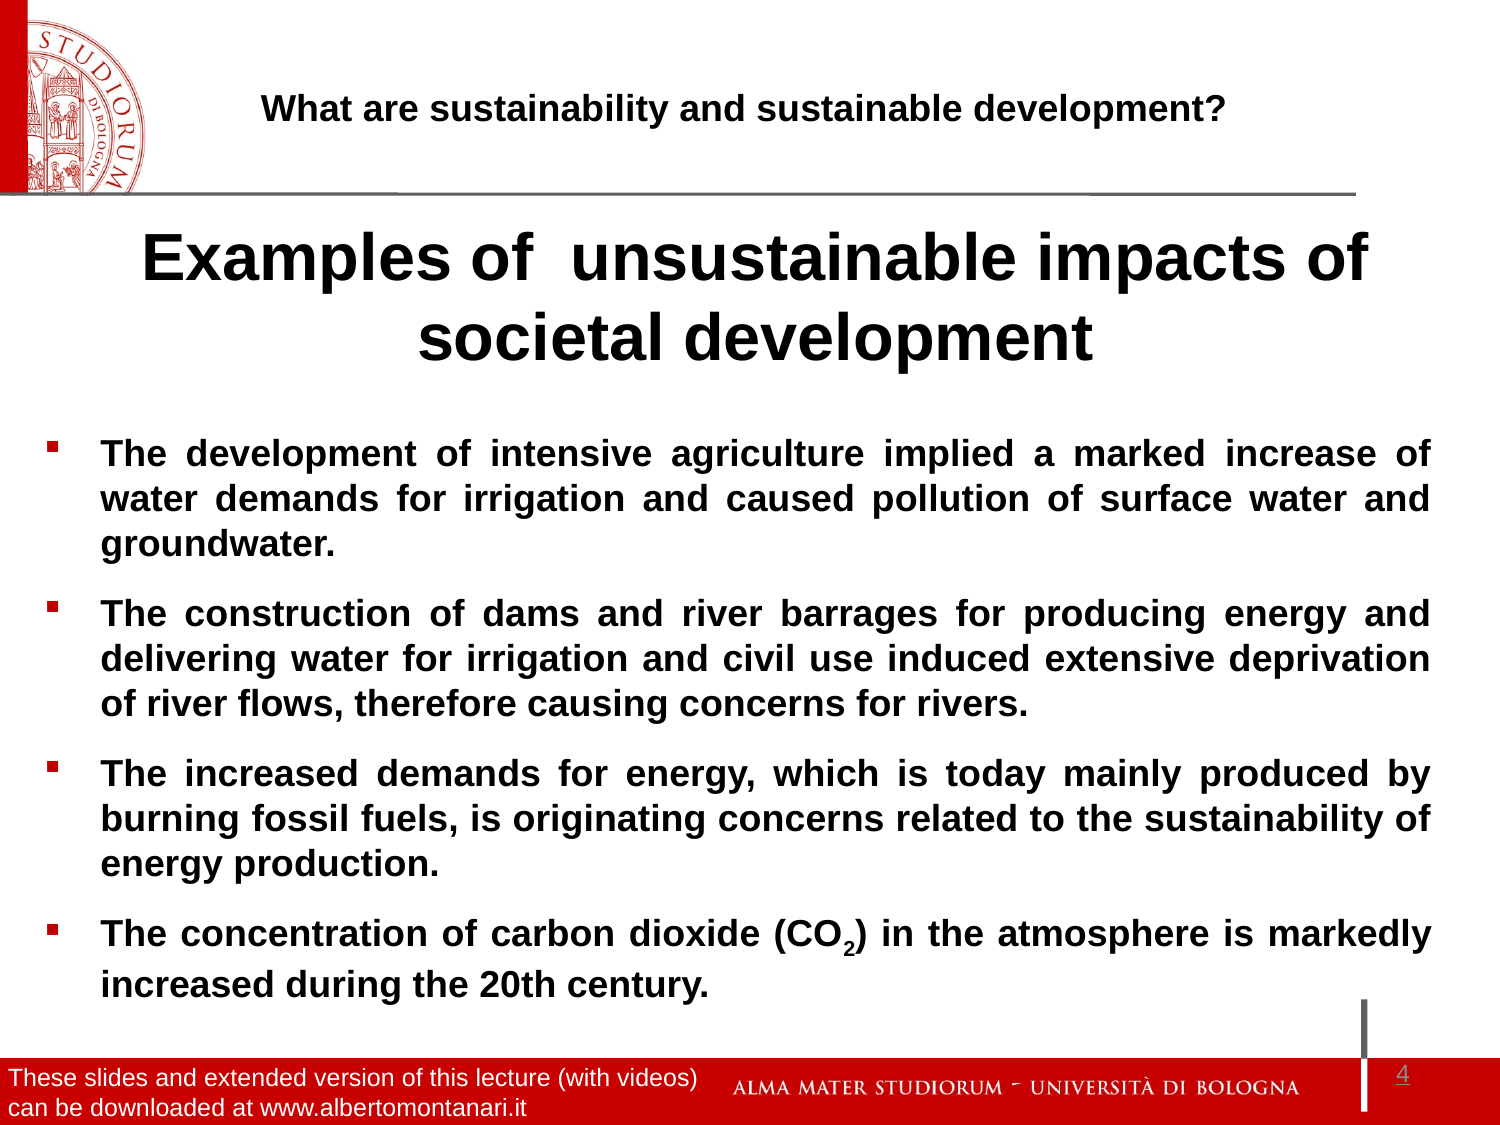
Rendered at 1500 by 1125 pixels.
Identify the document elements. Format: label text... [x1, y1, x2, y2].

picture [268, 1075, 275, 1085]
picture [317, 1075, 323, 1083]
picture [518, 1075, 524, 1085]
picture [158, 1079, 165, 1085]
picture [296, 1075, 303, 1085]
list The development of intensive agriculture implied a marked increase of water demands for irrigation and caused pollution of surface water and groundwater. The construction of dams and river barrages for producing energy and delivering water for irrigation and civil use induced extensive deprivation of river flows, therefore causing concerns for rivers. The increased demands for energy, which is today mainly produced by burning fossil fuels, is originating concerns related to the sustainability of energy production. The concentration of carbon dioxide (CO2) in the atmosphere is markedly increased during the 20th century. [29, 421, 1447, 1075]
picture [620, 1075, 626, 1083]
picture [186, 1075, 193, 1085]
picture [404, 1075, 412, 1085]
picture [28, 16, 151, 192]
picture [369, 1075, 377, 1085]
picture [666, 1075, 674, 1085]
picture [110, 1075, 117, 1085]
slide_number 4 [1074, 1042, 1425, 1103]
picture [0, 1058, 1500, 1125]
picture [638, 1075, 645, 1085]
text_box Examples of unsustainable impacts of societal development [35, 206, 1477, 382]
